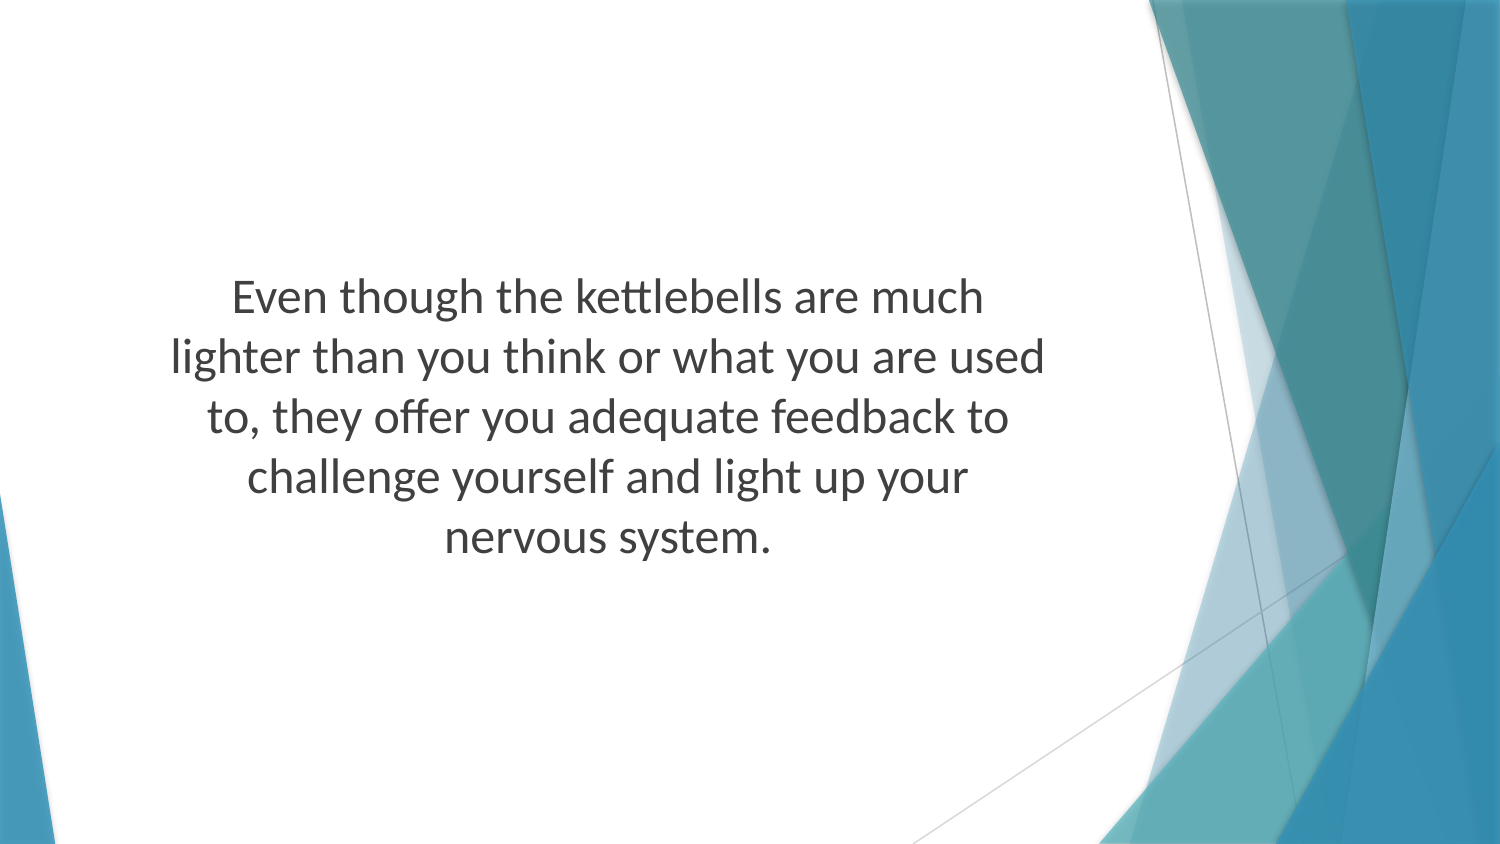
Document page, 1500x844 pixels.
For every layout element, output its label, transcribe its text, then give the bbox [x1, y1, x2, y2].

list Even though the kettlebells are much lighter than you think or what you are used to, they offer you adequate feedback to challenge yourself and light up your nervous system. [147, 256, 1069, 611]
